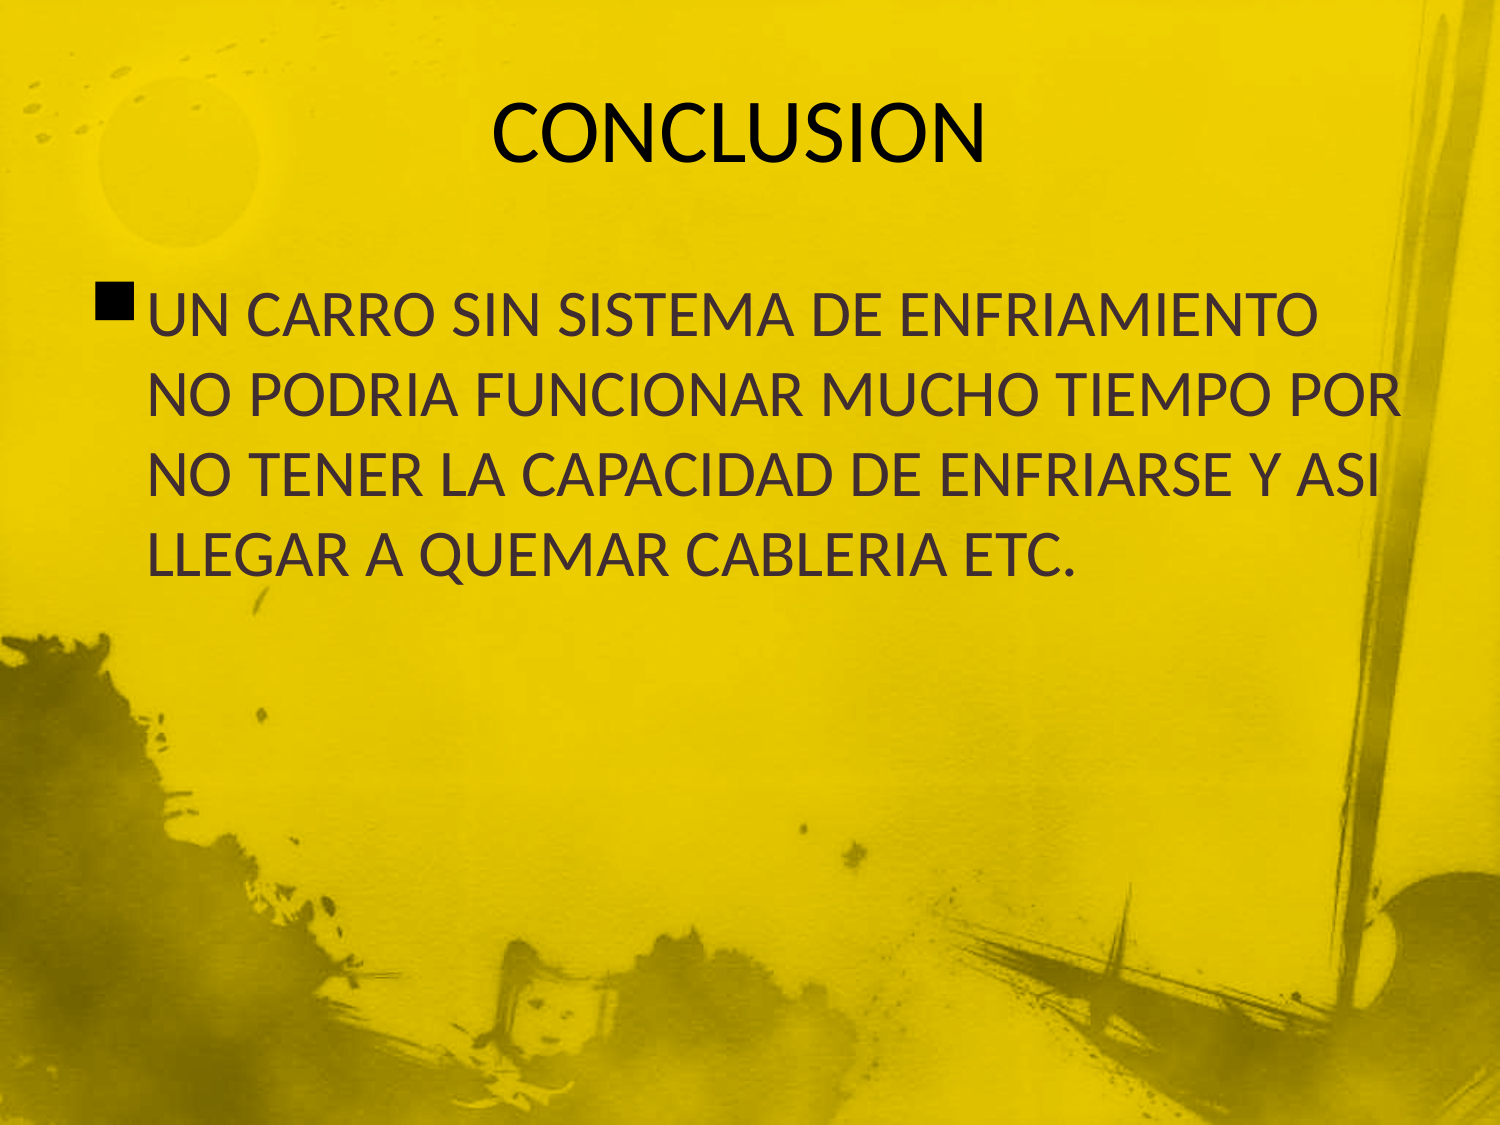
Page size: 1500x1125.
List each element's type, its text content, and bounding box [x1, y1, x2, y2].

list UN CARRO SIN SISTEMA DE ENFRIAMIENTO NO PODRIA FUNCIONAR MUCHO TIEMPO POR NO TENER LA CAPACIDAD DE ENFRIARSE Y ASI LLEGAR A QUEMAR CABLERIA ETC. [75, 262, 1425, 1005]
title CONCLUSION [64, 54, 1415, 197]
